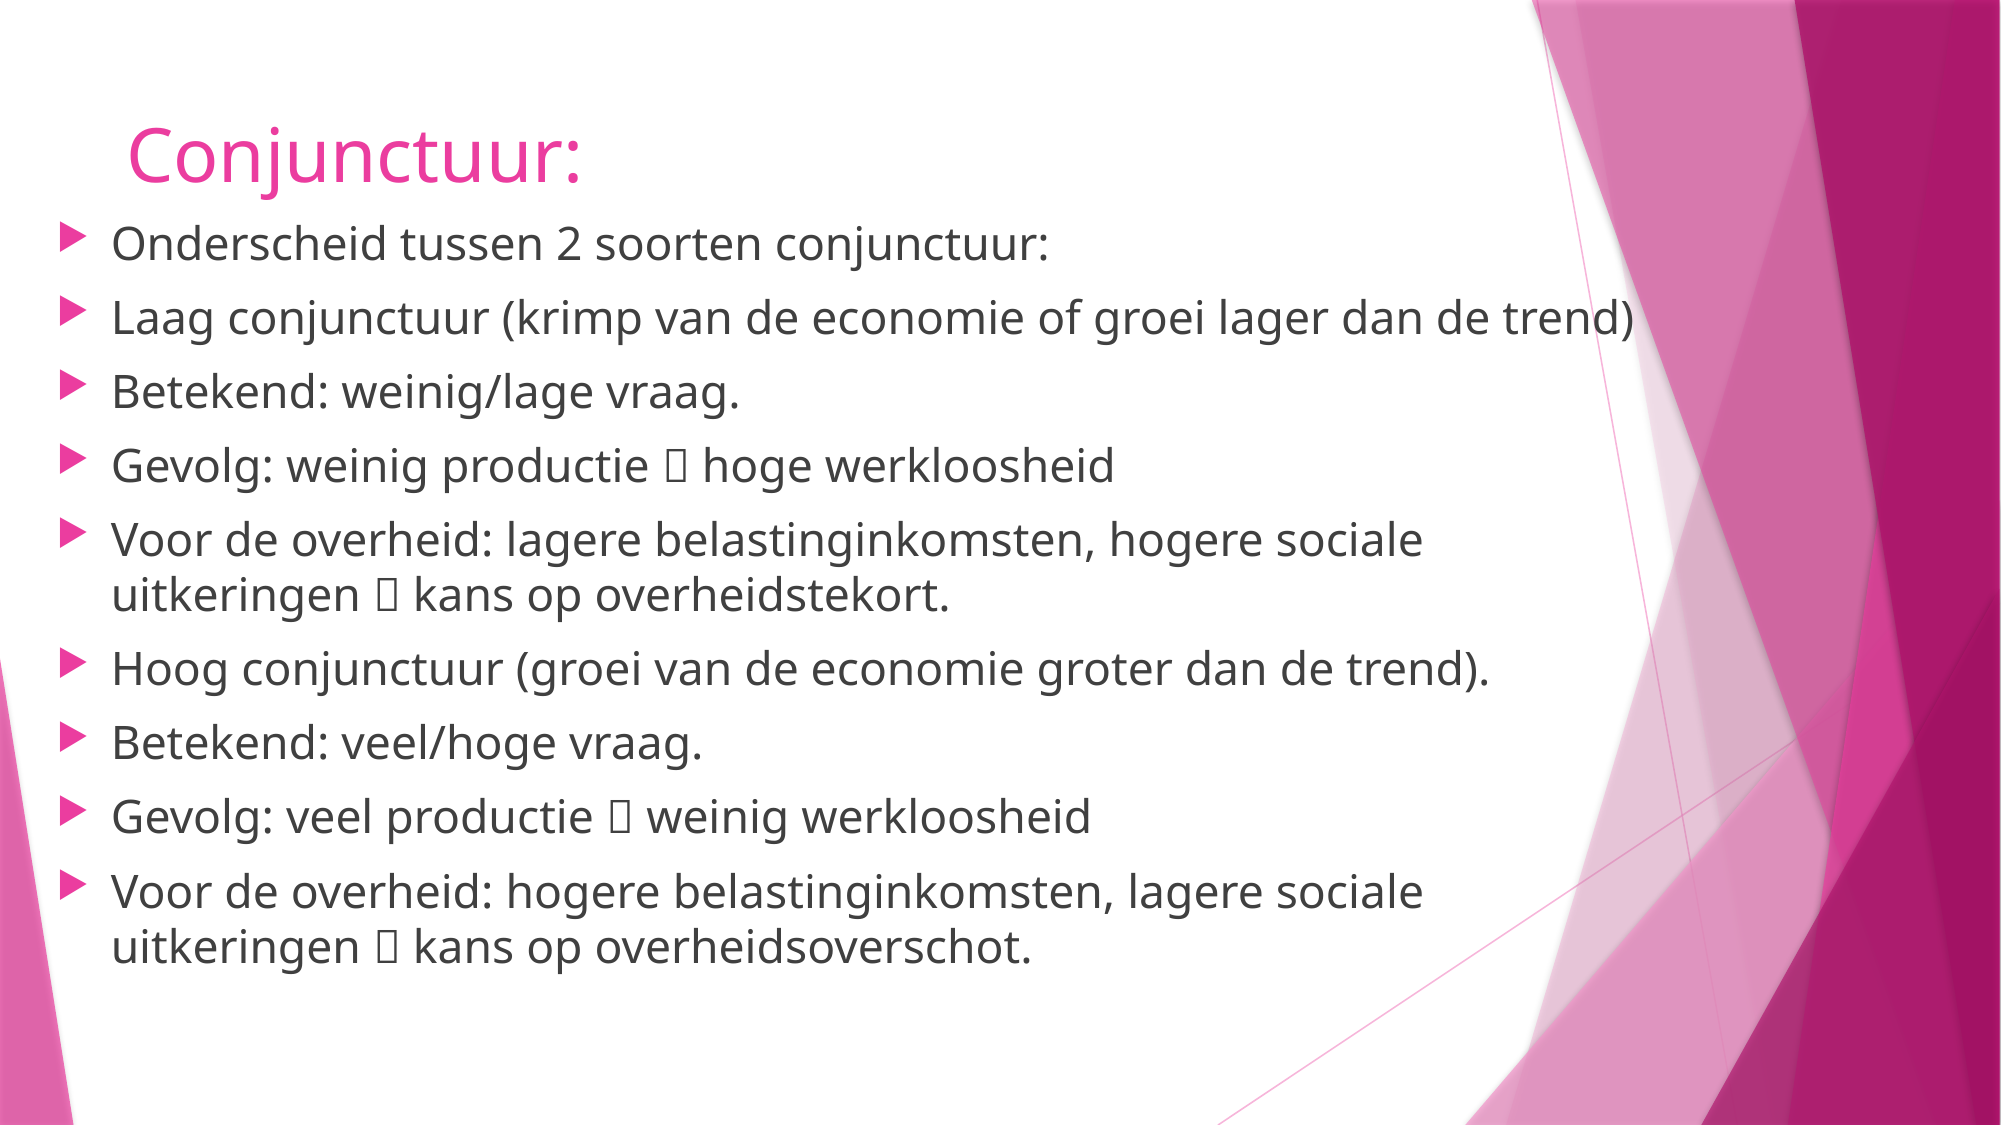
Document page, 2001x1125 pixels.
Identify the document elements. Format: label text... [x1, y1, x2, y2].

list Onderscheid tussen 2 soorten conjunctuur: Laag conjunctuur (krimp van de economie of groei lager dan de trend) Betekend: weinig/lage vraag. Gevolg: weinig productie  hoge werkloosheid Voor de overheid: lagere belastinginkomsten, hogere sociale uitkeringen  kans op overheidstekort. Hoog conjunctuur (groei van de economie groter dan de trend). Betekend: veel/hoge vraag. Gevolg: veel productie  weinig werkloosheid Voor de overheid: hogere belastinginkomsten, lagere sociale uitkeringen  kans op overheidsoverschot. [41, 206, 1669, 1028]
title Conjunctuur: [111, 99, 1522, 206]
